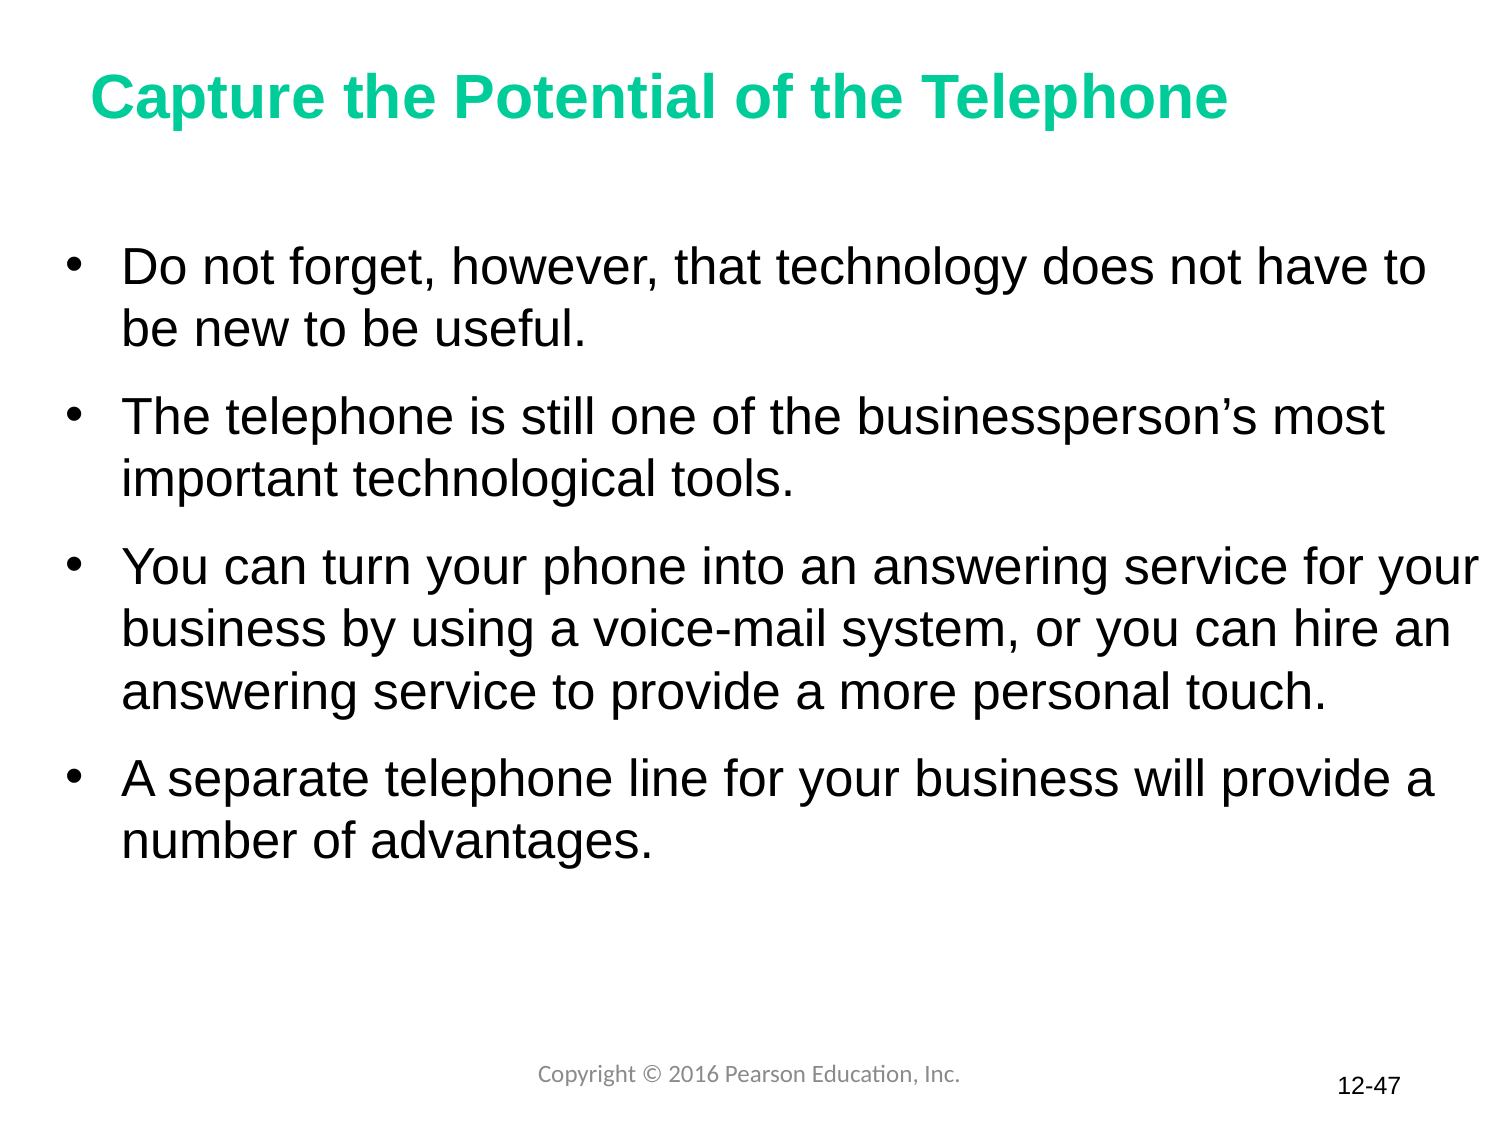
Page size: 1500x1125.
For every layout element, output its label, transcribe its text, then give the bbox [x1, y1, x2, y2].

title Capture the Potential of the Telephone [75, 0, 1425, 188]
footer Copyright © 2016 Pearson Education, Inc. [512, 1042, 988, 1103]
list Do not forget, however, that technology does not have to be new to be useful. The telephone is still one of the businessperson’s most important technological tools. You can turn your phone into an answering service for your business by using a voice-mail system, or you can hire an answering service to provide a more personal touch. A separate telephone line for your business will provide a number of advantages. [50, 224, 1500, 1000]
